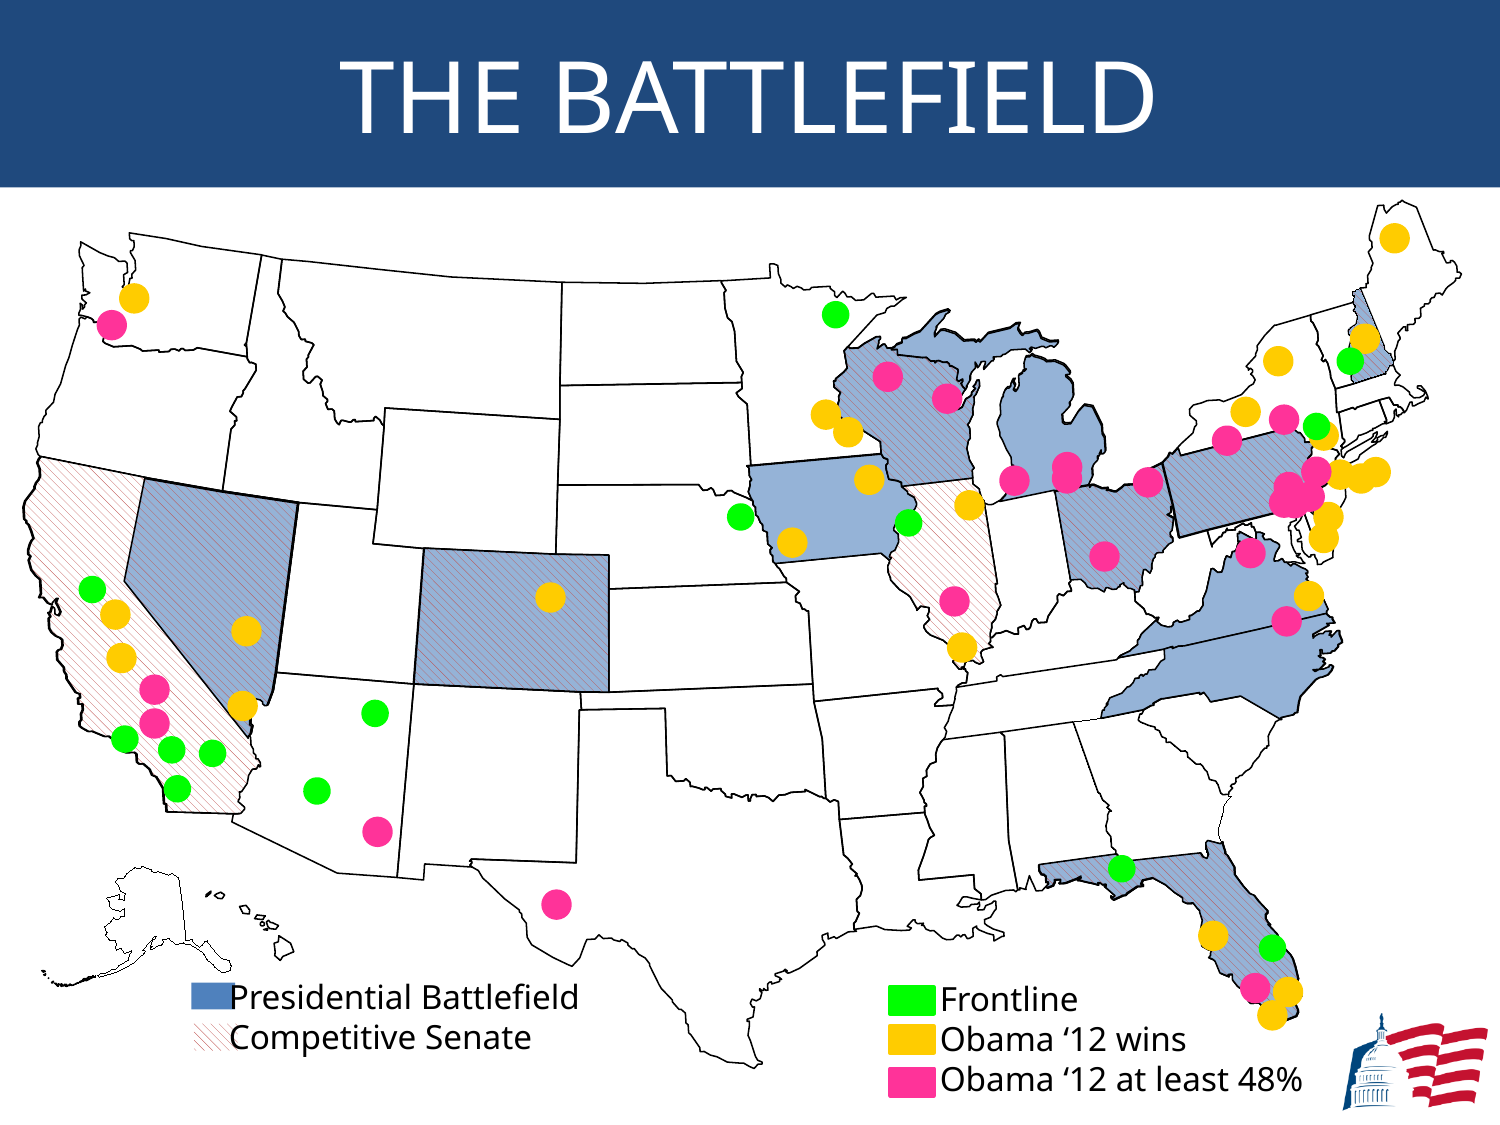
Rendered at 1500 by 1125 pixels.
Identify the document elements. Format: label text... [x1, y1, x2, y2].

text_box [104, 227, 1406, 1027]
text_box Presidential Battlefield Competitive Senate [213, 1034, 596, 1064]
text_box Frontline Obama ‘12 wins Obama ‘12 at least 48% [925, 1034, 1319, 1106]
text_box [24, 456, 80, 694]
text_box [101, 314, 1327, 999]
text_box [46, 869, 296, 1000]
text_box [35, 318, 80, 464]
text_box [1372, 200, 1462, 325]
text_box [888, 1034, 936, 1055]
text_box [888, 1067, 936, 1098]
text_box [85, 309, 1378, 992]
text_box [690, 1034, 763, 1069]
title The Battlefield [0, 0, 1500, 188]
text_box [1409, 385, 1429, 406]
text_box [192, 1034, 213, 1053]
text_box [78, 241, 99, 316]
picture [1325, 1012, 1494, 1112]
